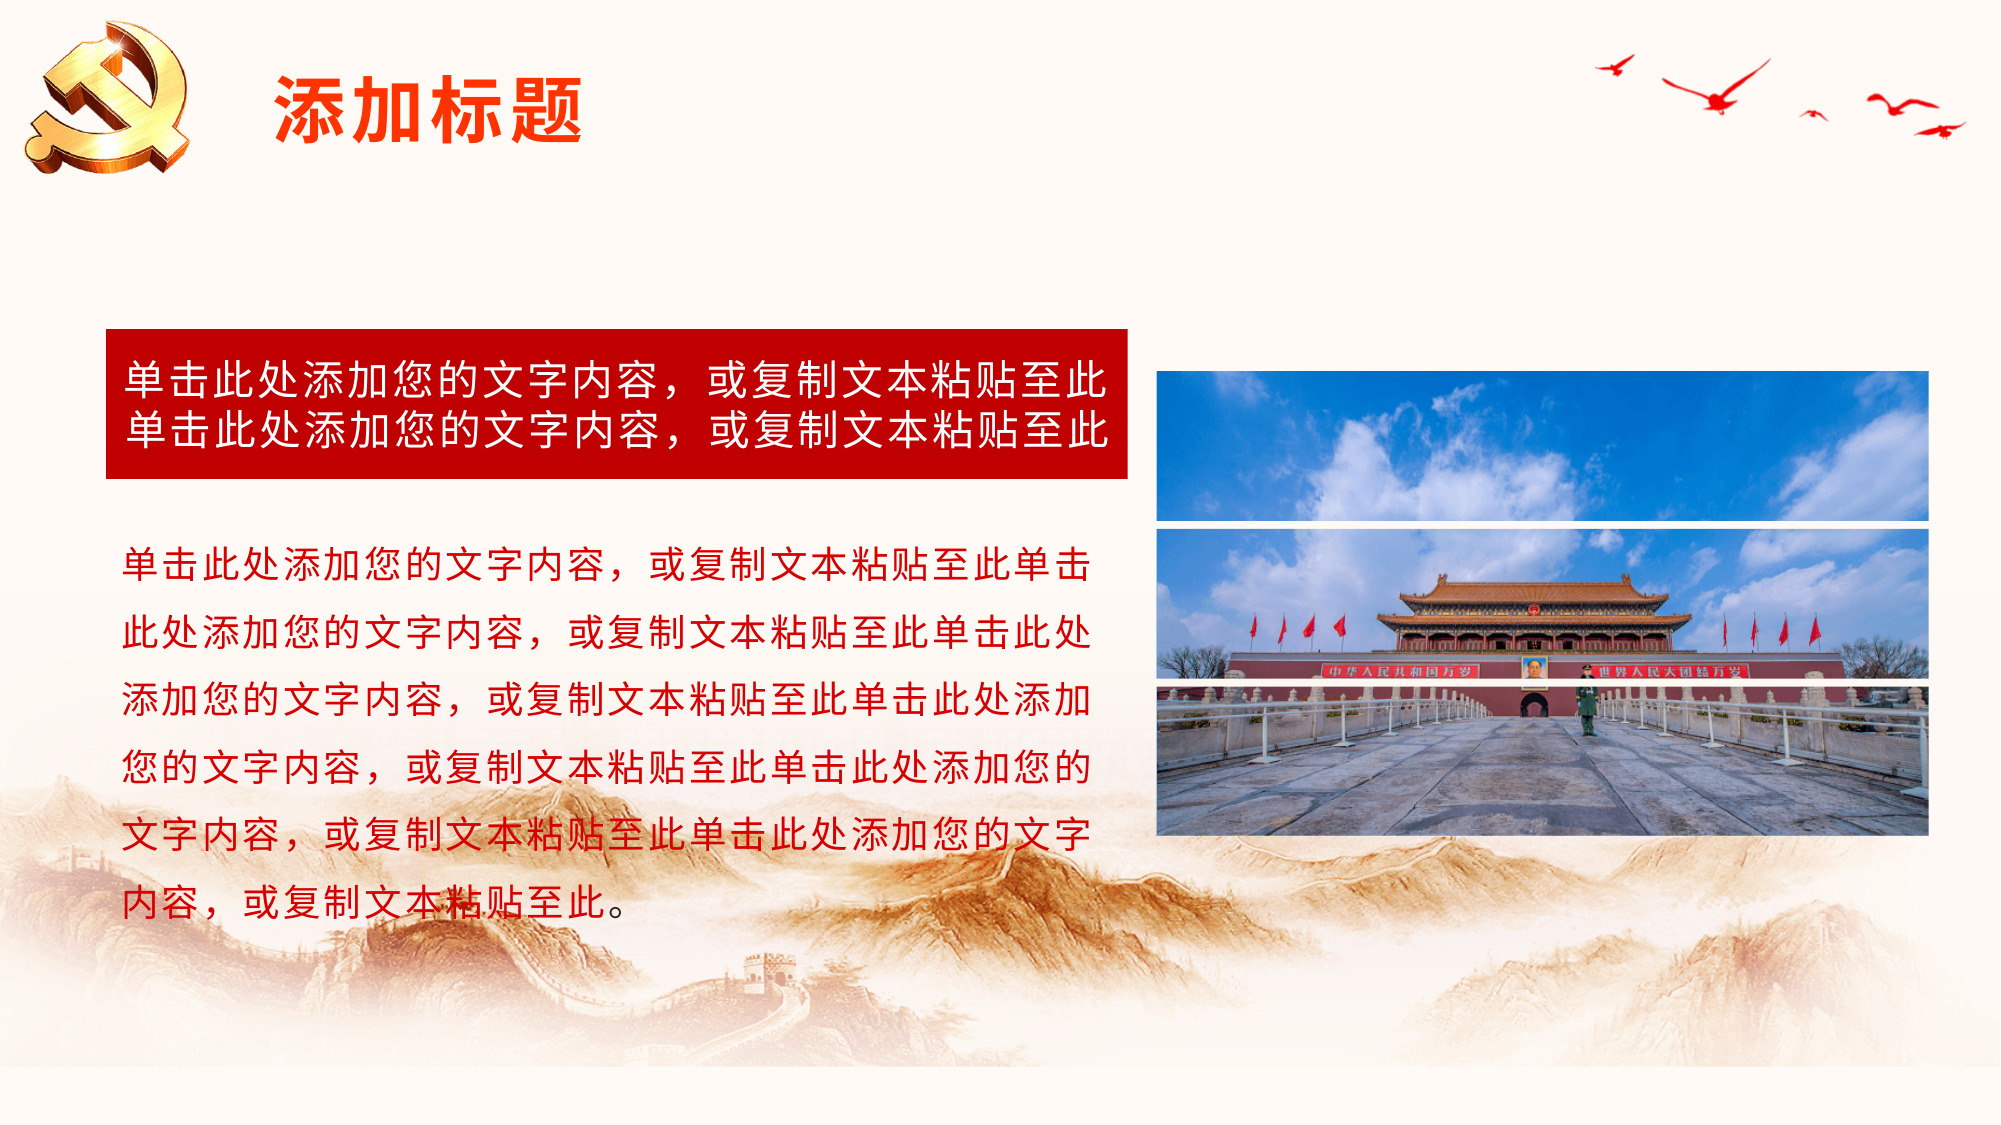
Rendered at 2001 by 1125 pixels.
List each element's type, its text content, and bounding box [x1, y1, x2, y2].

list 添加标题 [257, 56, 1676, 160]
text_box 单击此处添加您的文字内容，或复制文本粘贴至此单击此处添加您的文字内容，或复制文本粘贴至此 [105, 328, 1129, 480]
text_box 单击此处添加您的文字内容，或复制文本粘贴至此单击此处添加您的文字内容，或复制文本粘贴至此单击此处添加您的文字内容，或复制文本粘贴至此单击此处添加您的文字内容，或复制文本粘贴至此单击此处添加您的文字内容，或复制文本粘贴至此单击此处添加您的文字内容，或复制文本粘贴至此。 [106, 511, 1128, 932]
picture [1595, 54, 1967, 141]
picture [20, 7, 195, 187]
picture [0, 371, 2001, 1067]
